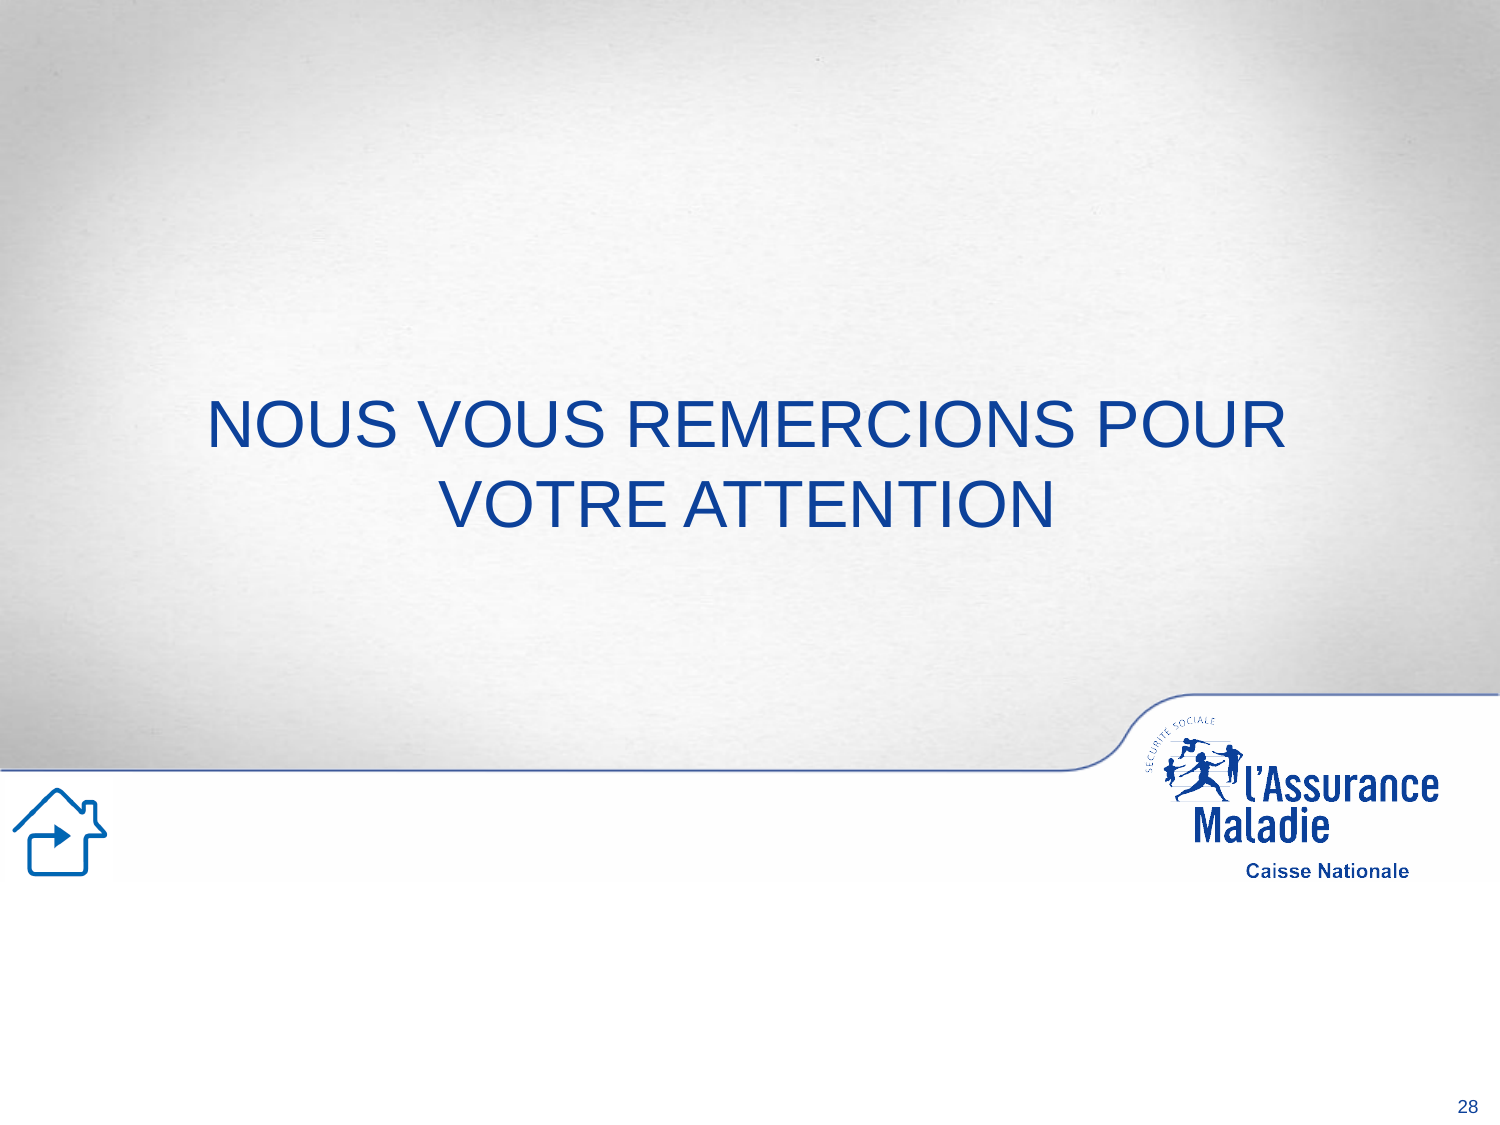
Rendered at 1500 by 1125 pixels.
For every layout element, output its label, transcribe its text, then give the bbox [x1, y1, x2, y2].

list NOUS VOUS REMERCIONS POUR VOTRE ATTENTION [72, 373, 1423, 646]
text_box 28 [1442, 1087, 1500, 1125]
picture [0, 0, 1500, 882]
